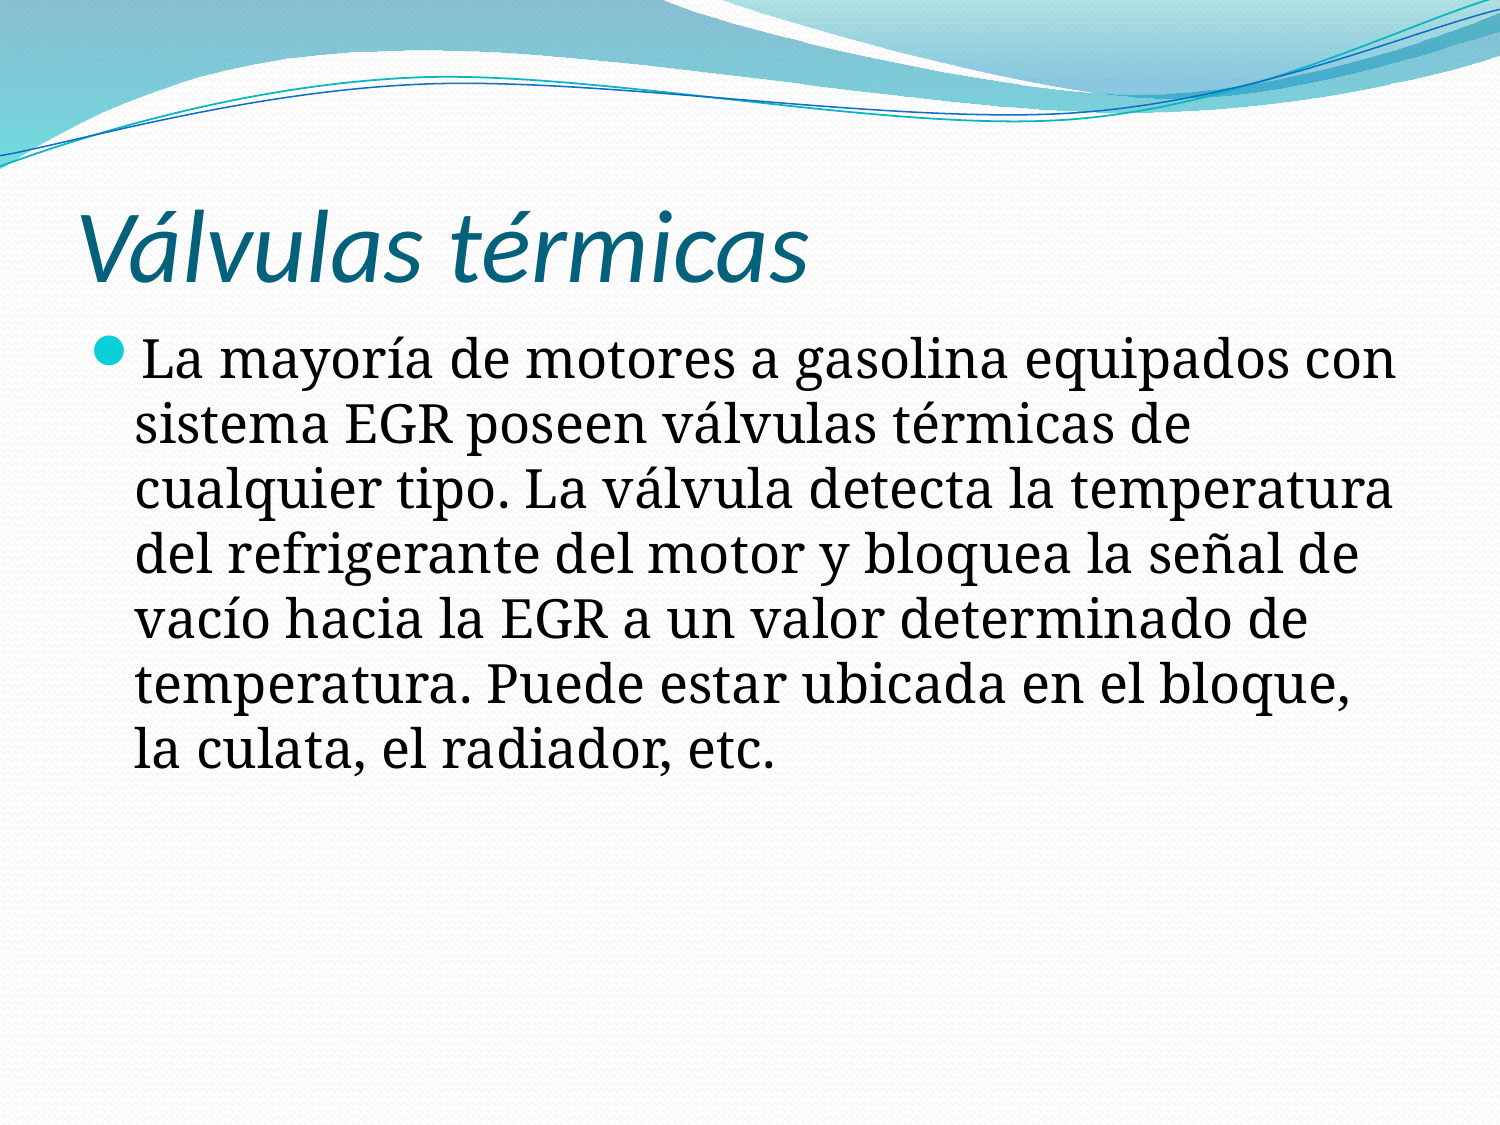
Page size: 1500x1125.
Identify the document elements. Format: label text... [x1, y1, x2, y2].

title Válvulas térmicas [75, 115, 1425, 303]
list La mayoría de motores a gasolina equipados con sistema EGR poseen válvulas térmicas de cualquier tipo. La válvula detecta la temperatura del refrigerante del motor y bloquea la señal de vacío hacia la EGR a un valor determinado de temperatura. Puede estar ubicada en el bloque, la culata, el radiador, etc. [75, 317, 1425, 1038]
